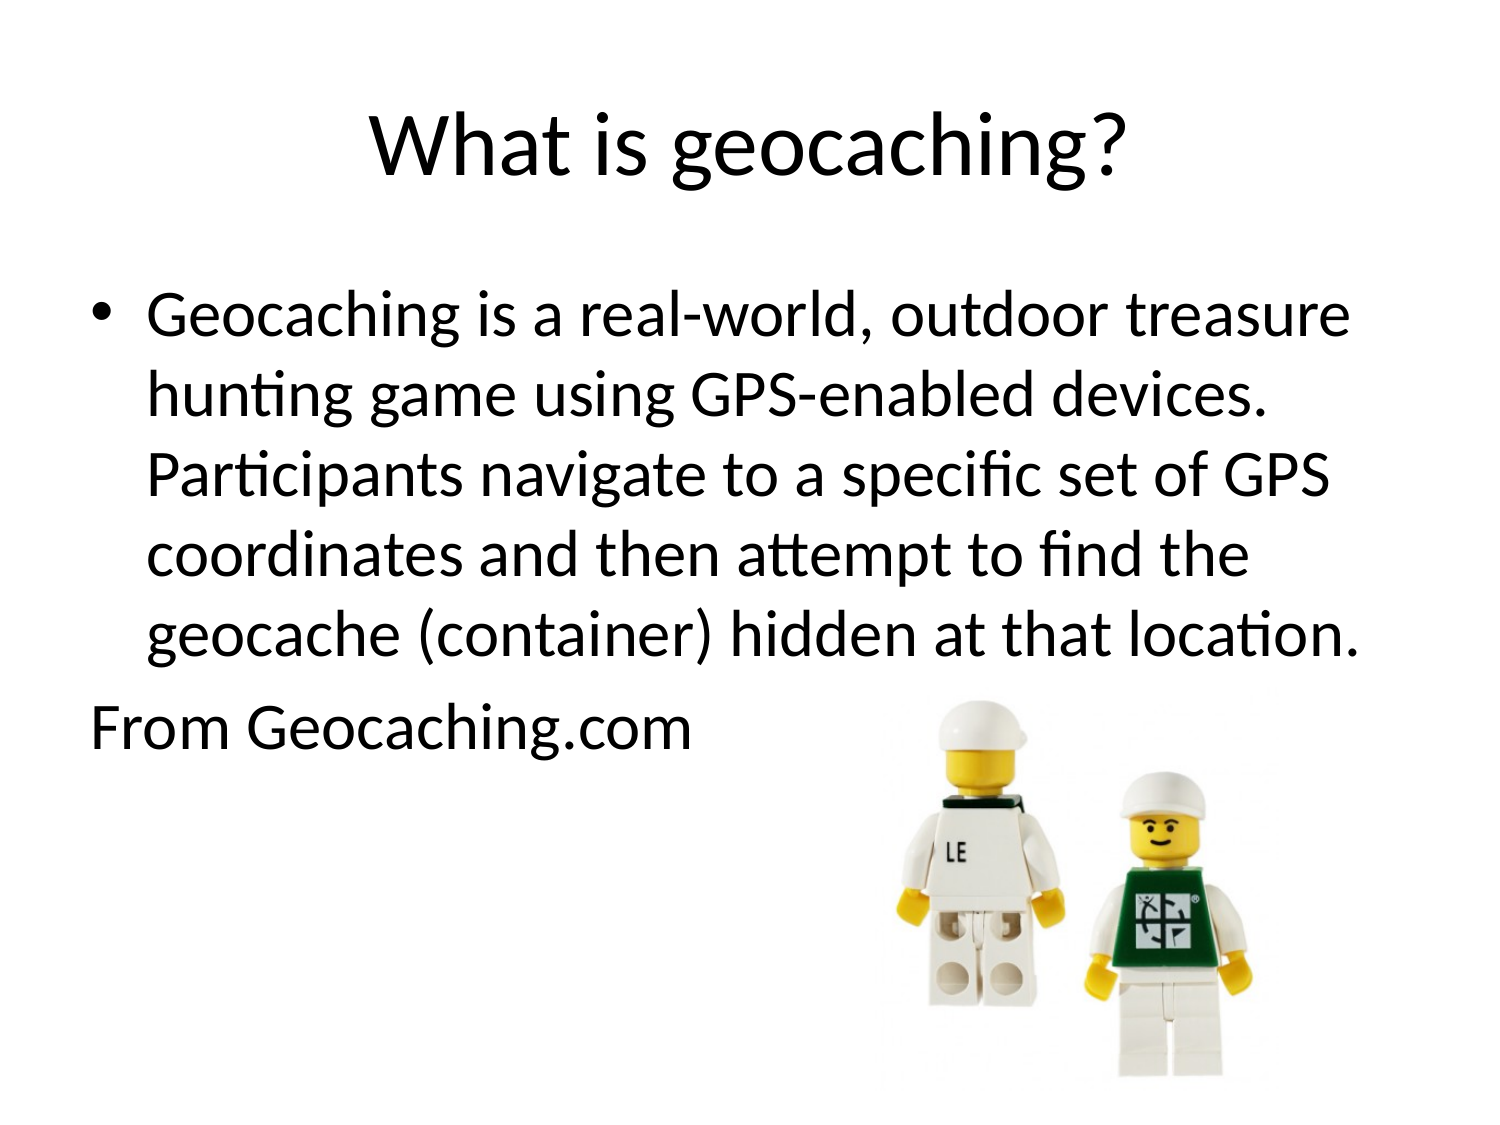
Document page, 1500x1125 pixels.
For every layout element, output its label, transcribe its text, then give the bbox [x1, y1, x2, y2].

picture [874, 687, 1279, 1091]
list Geocaching is a real-world, outdoor treasure hunting game using GPS-enabled devices. Participants navigate to a specific set of GPS coordinates and then attempt to find the geocache (container) hidden at that location. From Geocaching.com [75, 262, 1425, 1005]
title What is geocaching? [75, 45, 1425, 233]
